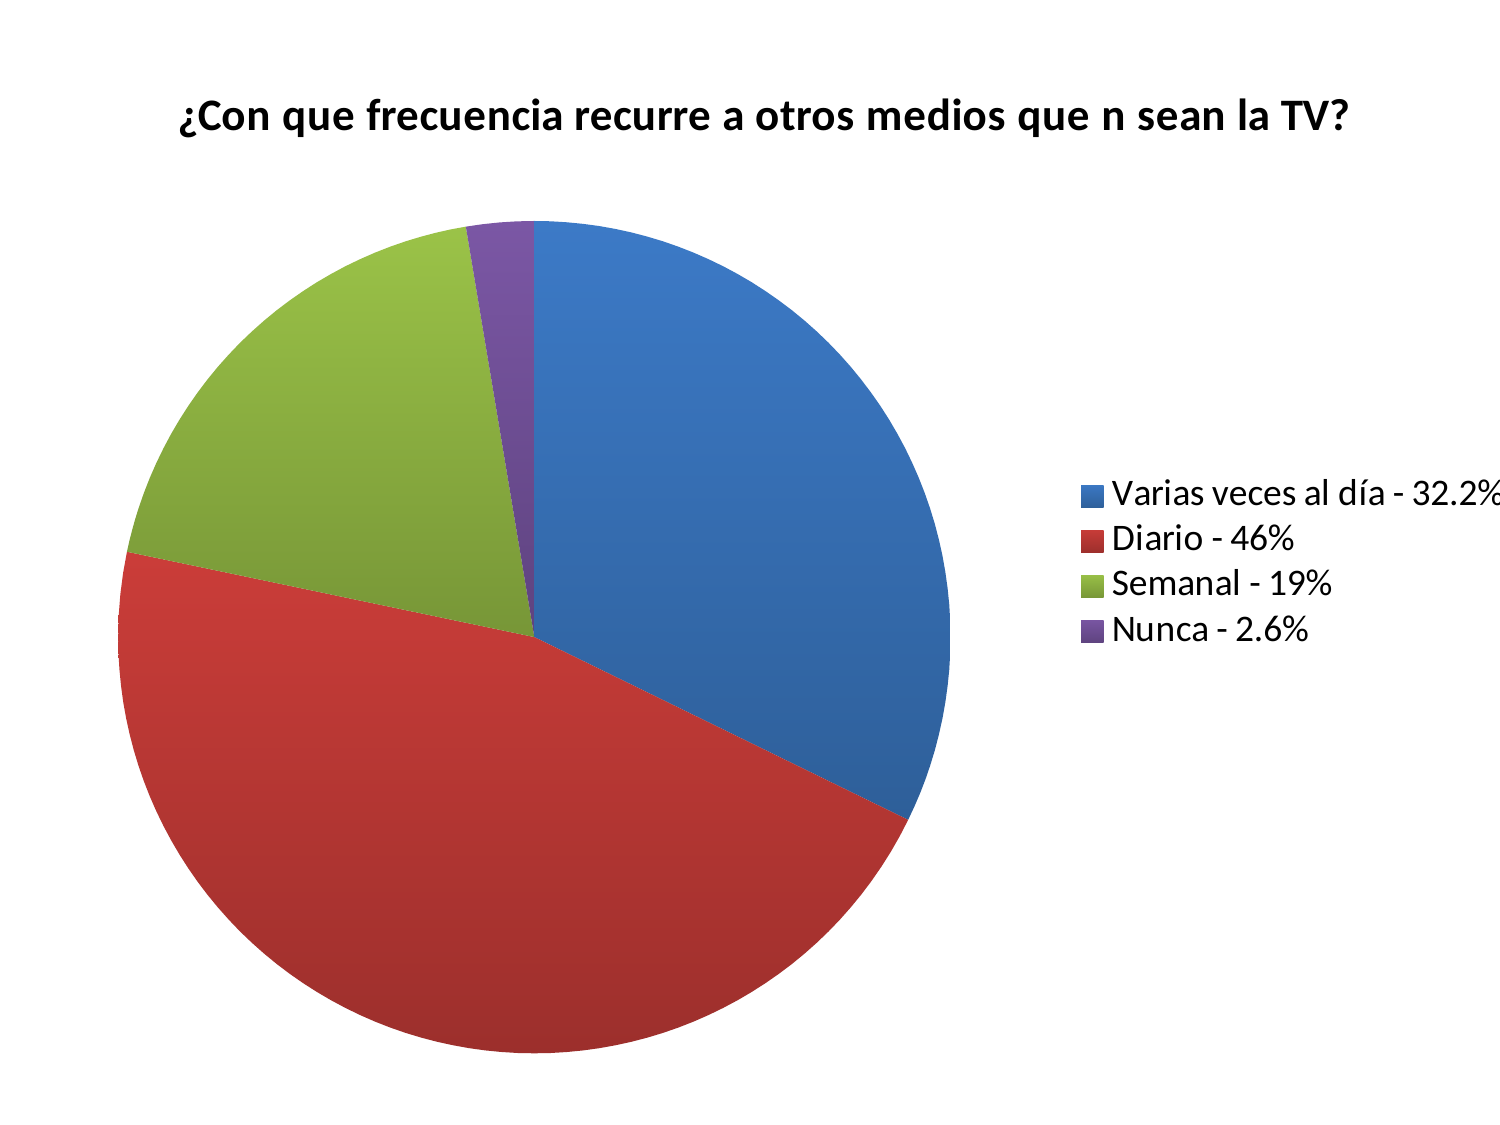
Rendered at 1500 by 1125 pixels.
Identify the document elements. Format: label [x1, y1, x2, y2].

chart [0, 54, 1500, 1075]
